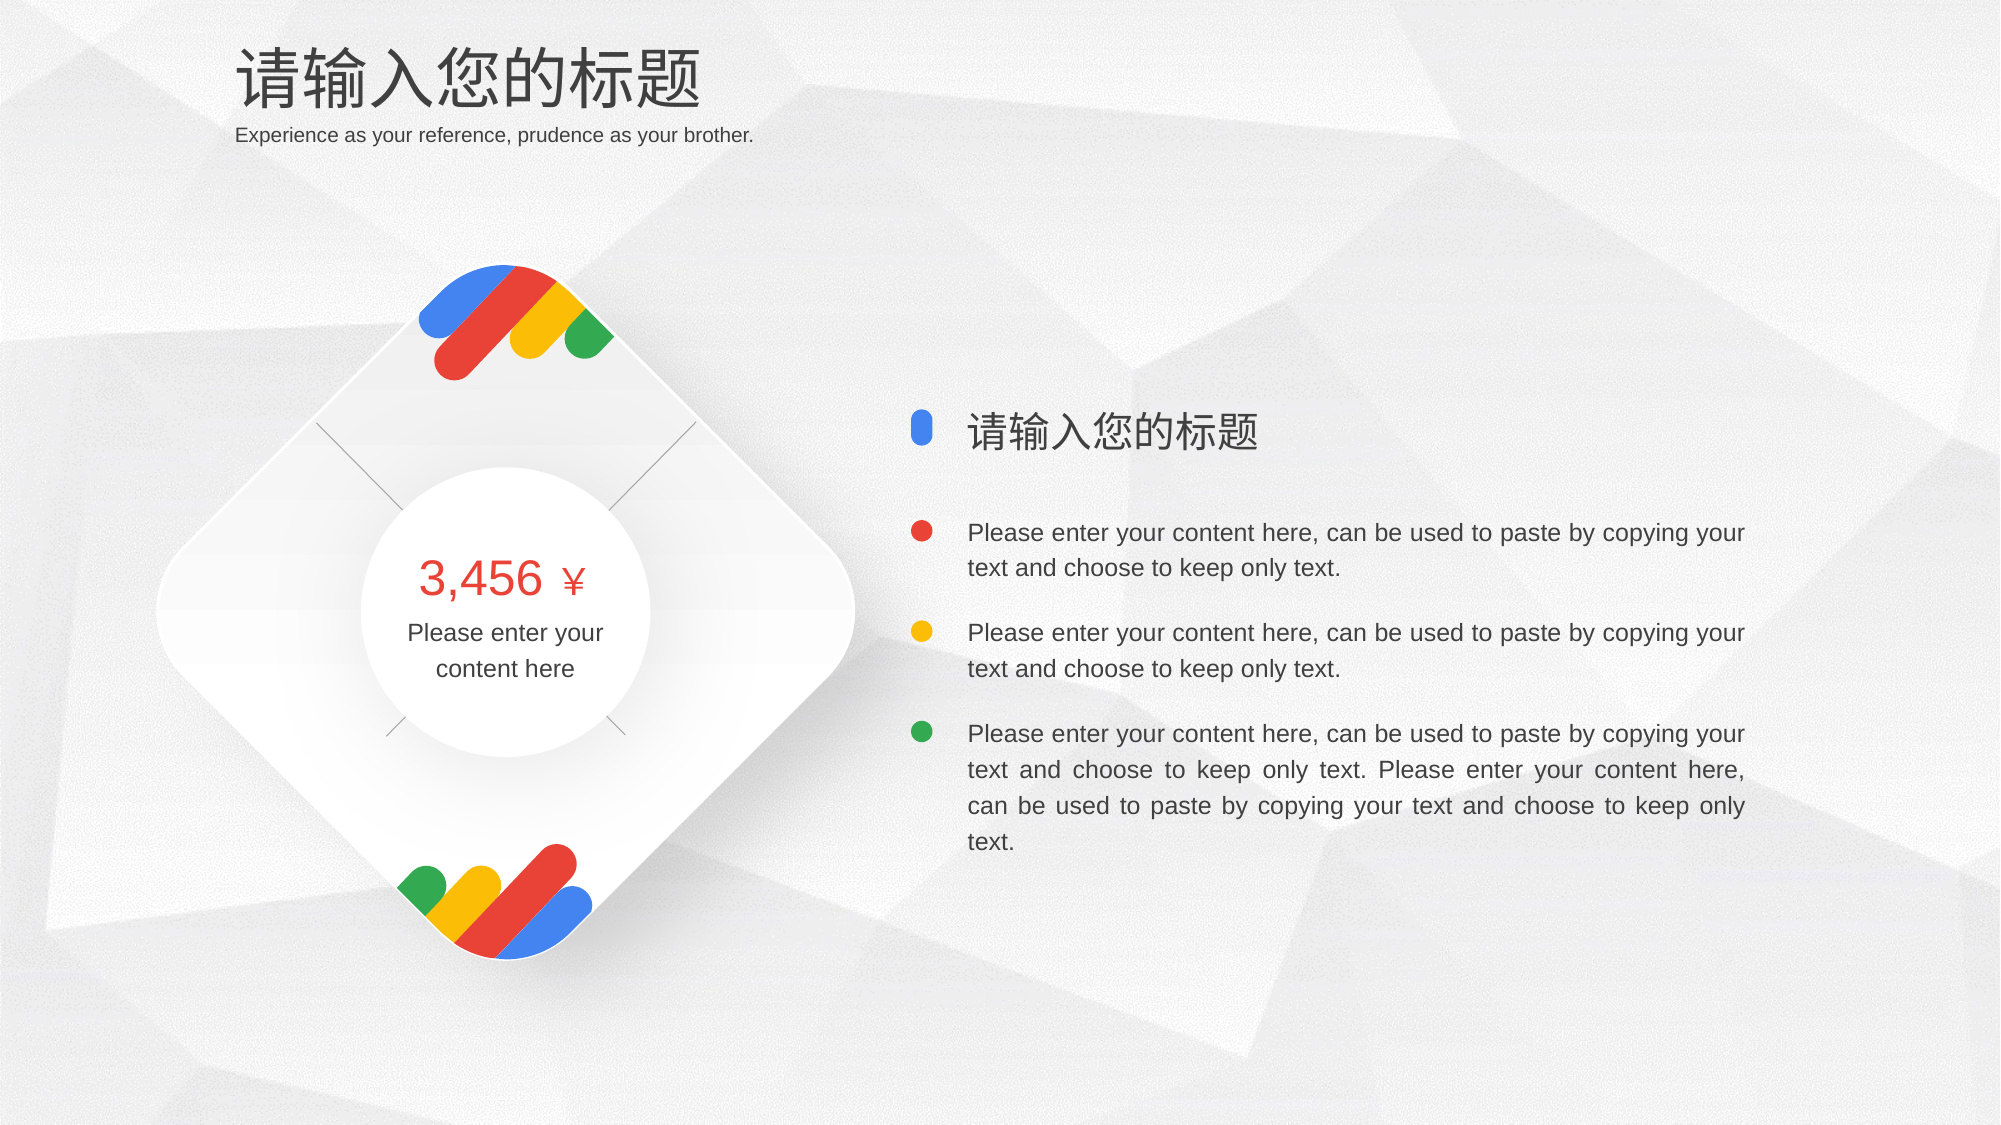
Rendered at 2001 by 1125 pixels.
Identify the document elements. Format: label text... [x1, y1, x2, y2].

text_box [910, 719, 934, 744]
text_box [316, 422, 626, 735]
text_box Please enter your content here, can be used to paste by copying your text and choose to keep only text. Please enter your content here, can be used to paste by copying your text and choose to keep only text. [952, 704, 1762, 863]
text_box 请输入您的标题 [220, 29, 737, 108]
text_box Experience as your reference, prudence as your brother. [220, 108, 871, 154]
text_box [910, 519, 934, 543]
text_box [386, 421, 697, 737]
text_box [233, 237, 779, 987]
text_box [910, 619, 934, 643]
picture [0, 0, 2001, 1125]
text_box [910, 408, 934, 447]
text_box Please enter your content here, can be used to paste by copying your text and choose to keep only text. [952, 502, 1762, 590]
text_box Please enter your content here, can be used to paste by copying your text and choose to keep only text. [952, 603, 1762, 690]
text_box 请输入您的标题 [952, 398, 1358, 464]
